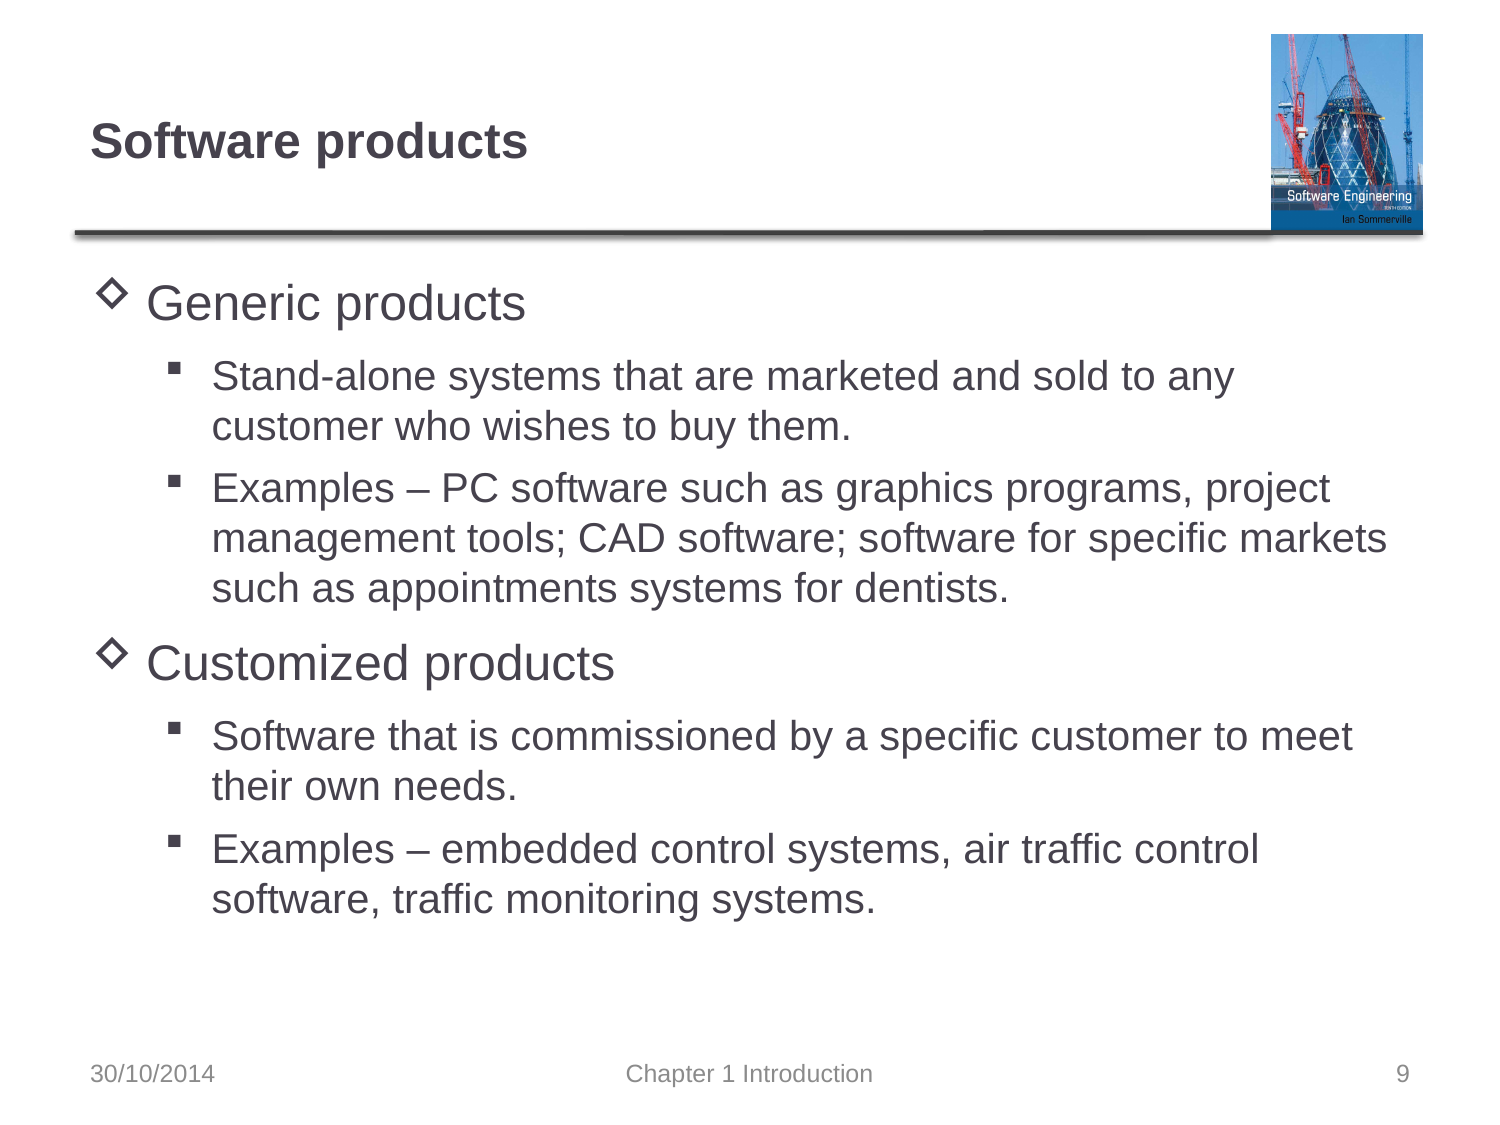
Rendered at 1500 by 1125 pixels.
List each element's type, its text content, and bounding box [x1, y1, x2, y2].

title Software products [74, 44, 1272, 233]
picture [1271, 34, 1423, 230]
footer Chapter 1 Introduction [512, 1042, 988, 1103]
slide_number 9 [1074, 1042, 1425, 1103]
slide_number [75, 1042, 425, 1103]
list Generic products Stand-alone systems that are marketed and sold to any customer who wishes to buy them. Examples – PC software such as graphics programs, project management tools; CAD software; software for specific markets such as appointments systems for dentists. Customized products Software that is commissioned by a specific customer to meet their own needs. Examples – embedded control systems, air traffic control software, traffic monitoring systems. [75, 262, 1425, 1005]
